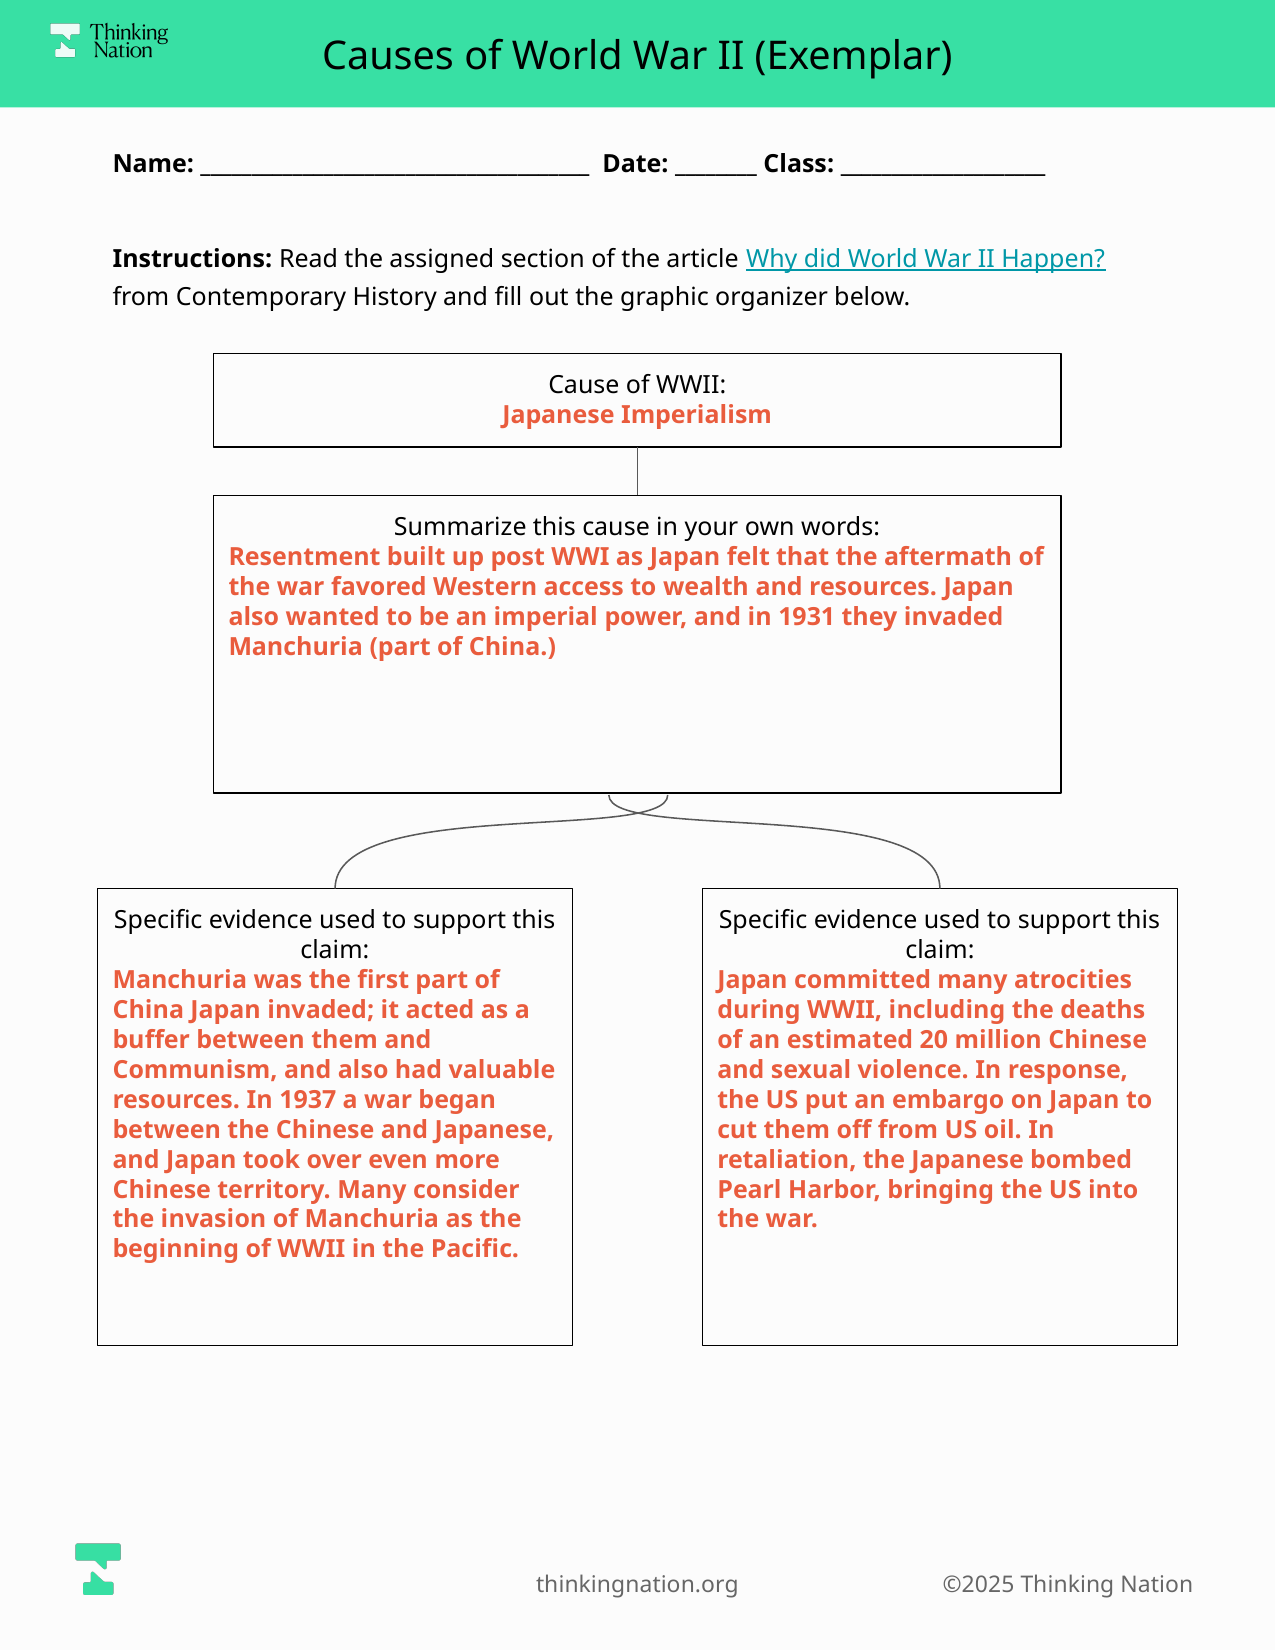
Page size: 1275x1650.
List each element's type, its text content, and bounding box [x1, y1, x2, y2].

text_box Summarize this cause in your own words: Resentment built up post WWI as Japan felt that the aftermath of the war favored Western access to wealth and resources. Japan also wanted to be an imperial power, and in 1931 they invaded Manchuria (part of China.) [213, 495, 1062, 794]
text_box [334, 794, 668, 889]
text_box Name: ______________________________________ Date: ________ Class: ____________________ Instructions: Read the assigned section of the article Why did World War II Happen? from Contemporary History and fill out the graphic organizer below. [97, 132, 1178, 361]
text_box thinkingnation.org [486, 1553, 789, 1605]
picture [36, 12, 172, 69]
text_box Cause of WWII: Japanese Imperialism [213, 353, 1062, 448]
picture [62, 1533, 134, 1605]
text_box ©2025 Thinking Nation [907, 1553, 1210, 1605]
text_box Specific evidence used to support this claim: Manchuria was the first part of China Japan invaded; it acted as a buffer between them and Communism, and also had valuable resources. In 1937 a war began between the Chinese and Japanese, and Japan took over even more Chinese territory. Many consider the invasion of Manchuria as the beginning of WWII in the Pacific. [97, 888, 573, 1346]
text_box Specific evidence used to support this claim: Japan committed many atrocities during WWII, including the deaths of an estimated 20 million Chinese and sexual violence. In response, the US put an embargo on Japan to cut them off from US oil. In retaliation, the Japanese bombed Pearl Harbor, bringing the US into the war. [702, 888, 1178, 1346]
text_box Causes of World War II (Exemplar) [0, 0, 1275, 108]
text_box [669, 794, 941, 889]
